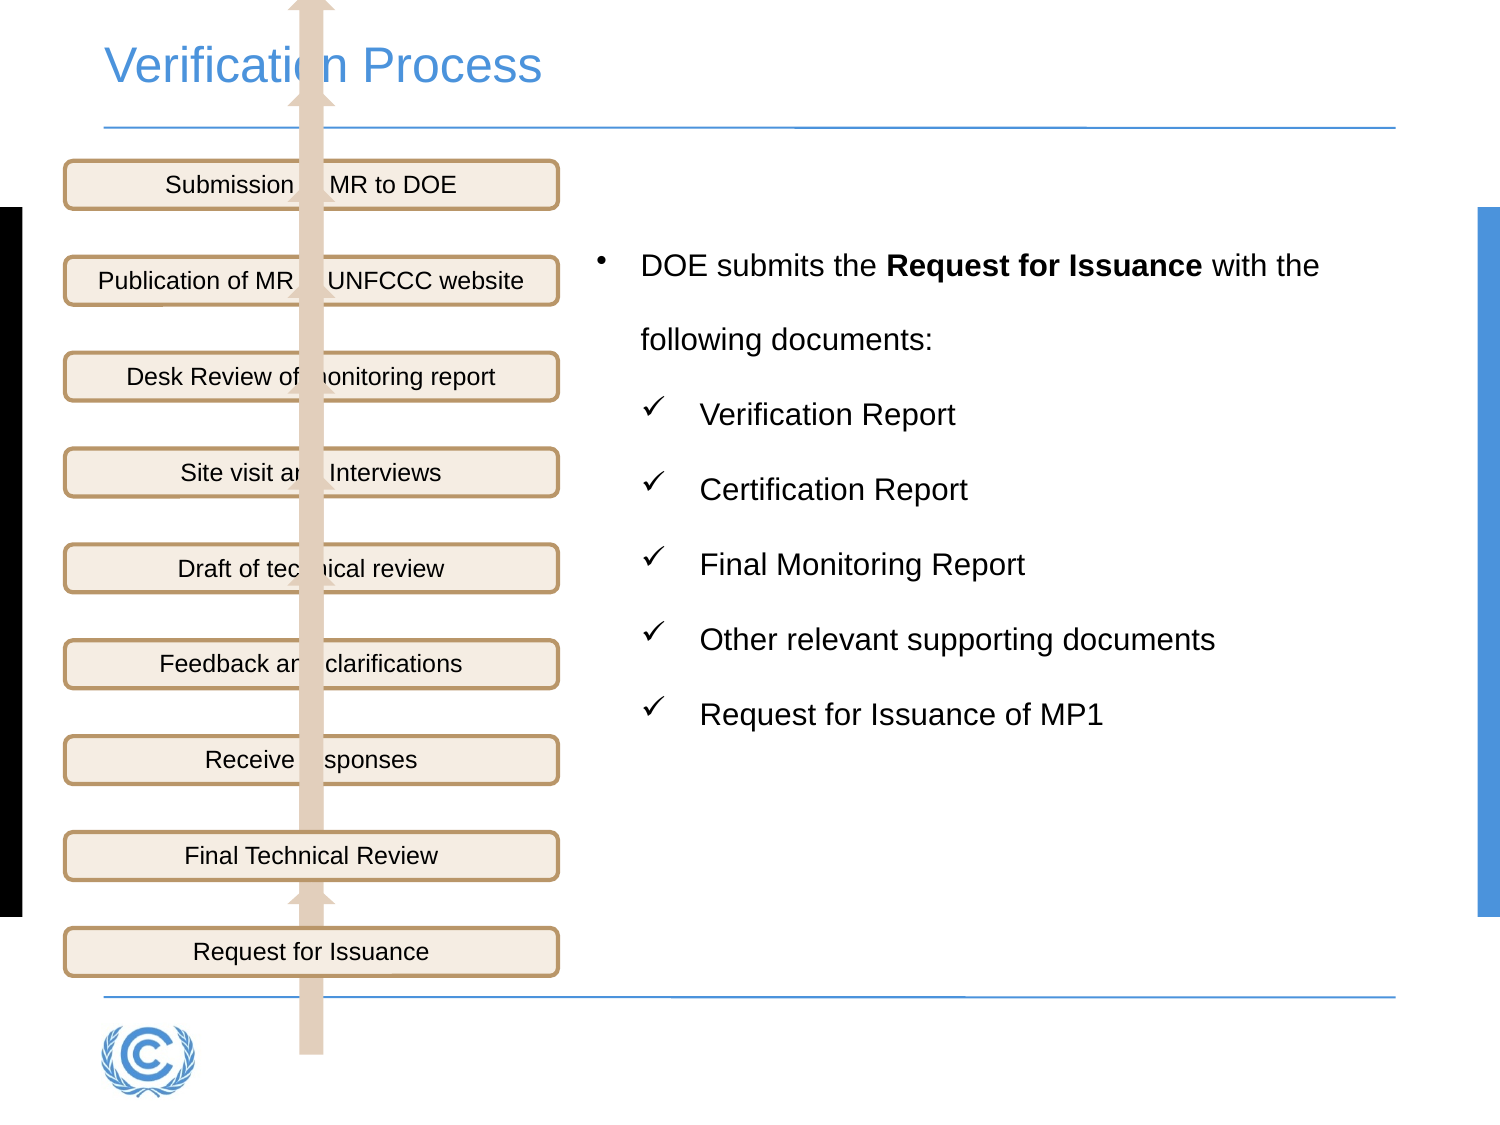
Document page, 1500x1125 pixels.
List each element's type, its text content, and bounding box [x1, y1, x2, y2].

title Verification Process [324, 50, 1396, 103]
text_box DOE submits the Request for Issuance with the following documents: Verification Report Certification Report Final Monitoring Report Other relevant supporting documents Request for Issuance of MP1 [596, 207, 1443, 918]
picture [101, 1001, 209, 1108]
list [64, 160, 559, 977]
title Verification Process [104, 50, 299, 103]
